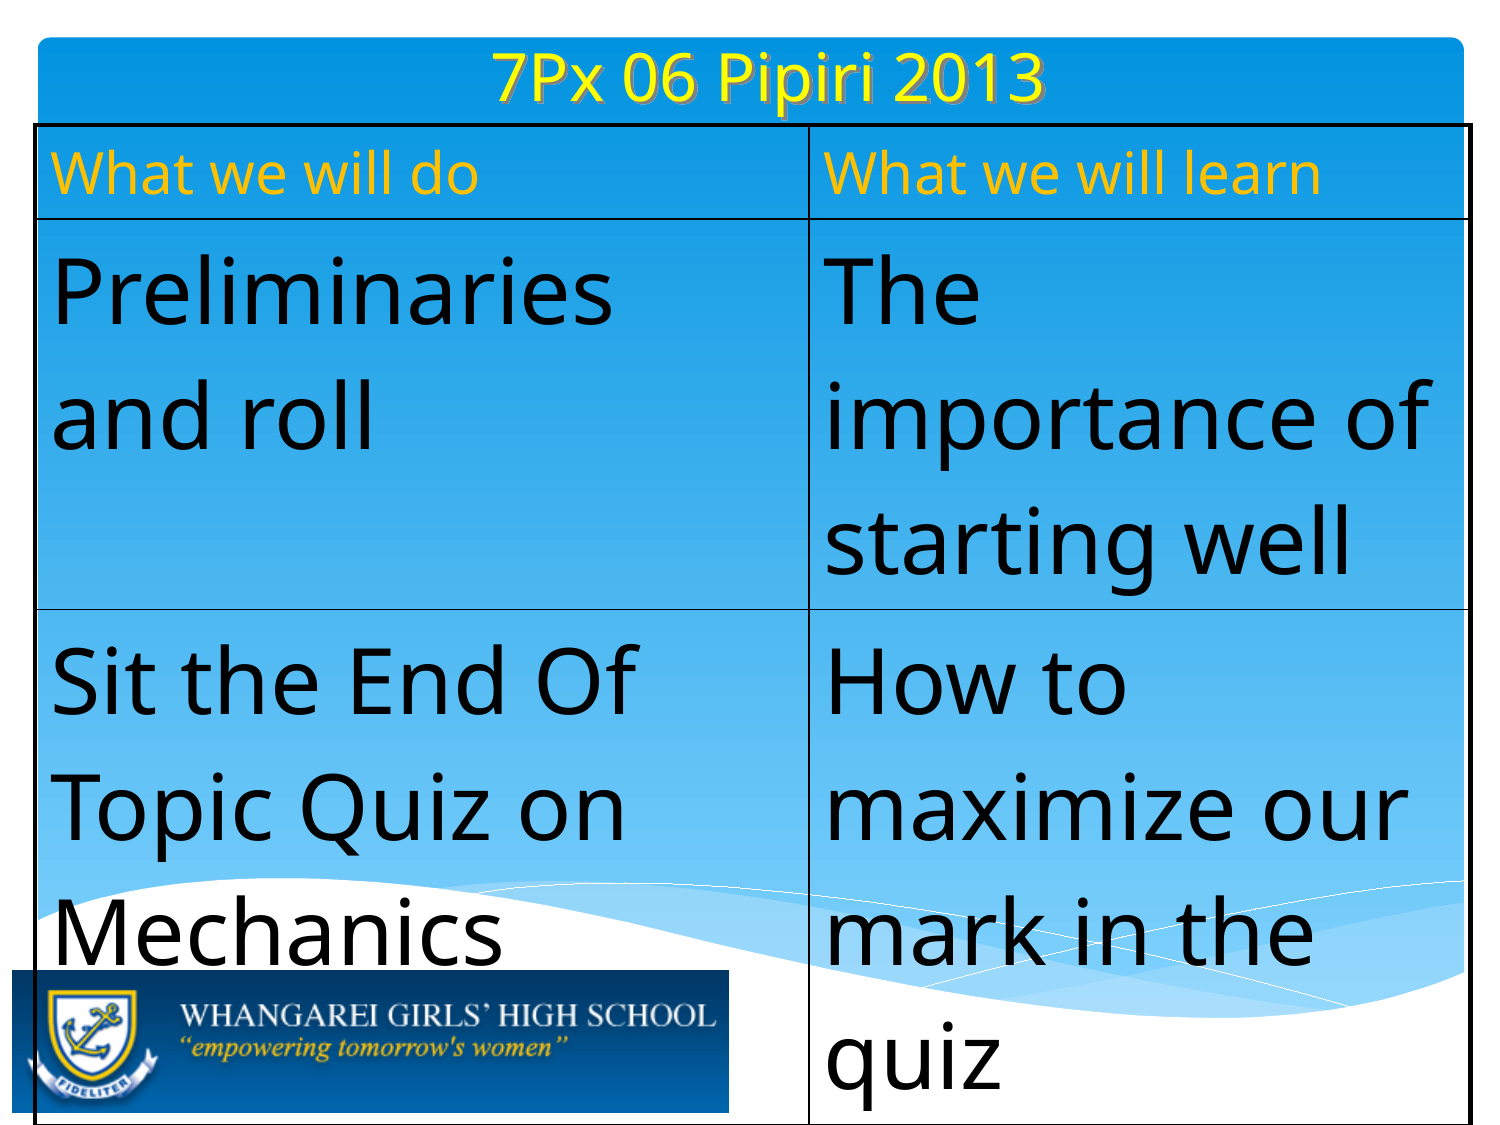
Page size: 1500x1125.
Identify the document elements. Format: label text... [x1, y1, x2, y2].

picture [12, 970, 729, 1113]
table_header What we will learn [810, 127, 1468, 218]
table_cell Preliminaries and roll [37, 220, 808, 609]
table_cell Sit the End Of Topic Quiz on Mechanics [37, 610, 808, 1124]
table_cell How to maximize our mark in the quiz [810, 610, 1468, 1124]
text_box 7Px 06 Pipiri 2013 [162, 24, 1375, 123]
table_cell The importance of starting well [810, 220, 1468, 609]
table_header What we will do [37, 127, 808, 218]
